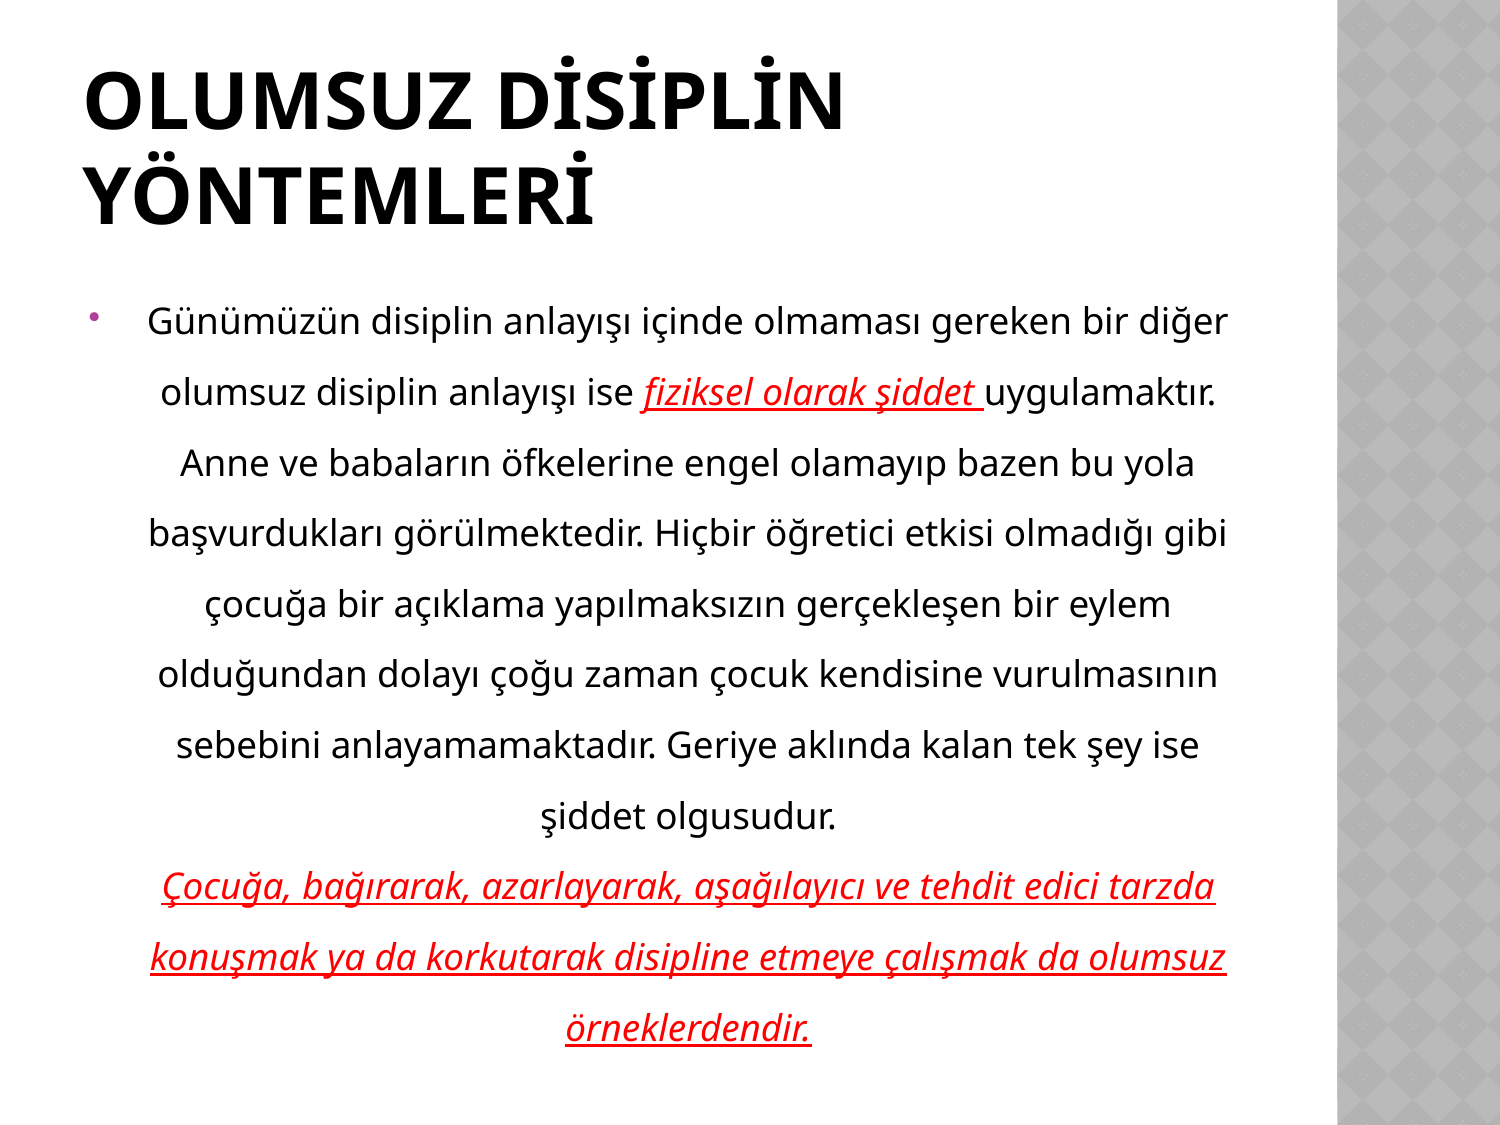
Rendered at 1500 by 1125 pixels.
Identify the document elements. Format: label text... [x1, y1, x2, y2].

title OLUMSUZ DİSİPLİN YÖNTEMLERİ [75, 52, 1263, 240]
list Günümüzün disiplin anlayışı içinde olmaması gereken bir diğer olumsuz disiplin anlayışı ise fiziksel olarak şiddet uygulamaktır. Anne ve babaların öfkelerine engel olamayıp bazen bu yola başvurdukları görülmektedir. Hiçbir öğretici etkisi olmadığı gibi çocuğa bir açıklama yapılmaksızın gerçekleşen bir eylem olduğundan dolayı çoğu zaman çocuk kendisine vurulmasının sebebini anlayamamaktadır. Geriye aklında kalan tek şey ise şiddet olgusudur. Çocuğa, bağırarak, azarlayarak, aşağılayıcı ve tehdit edici tarzda konuşmak ya da korkutarak disipline etmeye çalışmak da olumsuz örneklerdendir. [75, 264, 1263, 1059]
